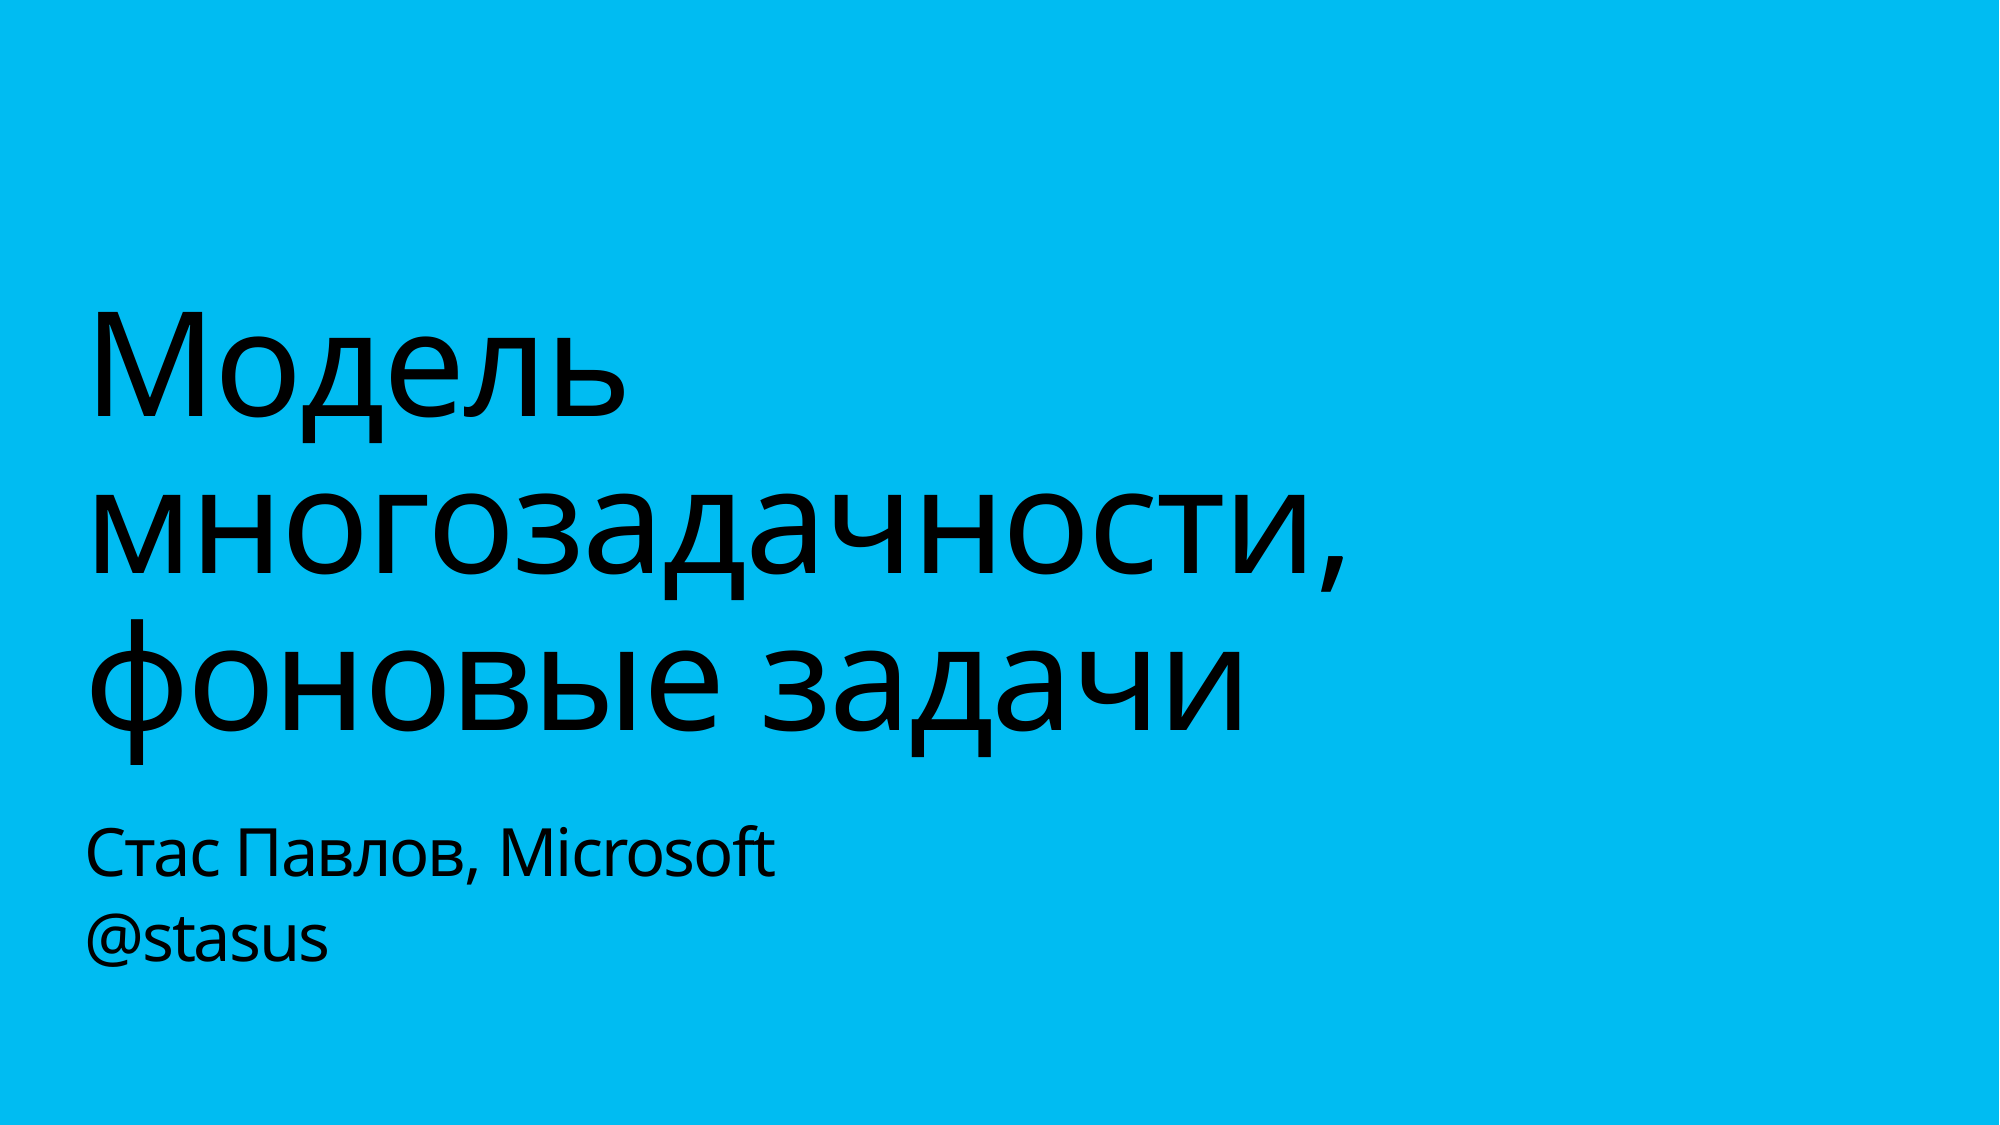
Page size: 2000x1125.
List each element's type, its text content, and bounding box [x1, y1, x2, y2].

picture [196, 652, 266, 730]
picture [464, 653, 526, 729]
picture [93, 620, 180, 764]
picture [913, 653, 990, 756]
picture [652, 652, 717, 730]
picture [837, 652, 898, 730]
picture [621, 653, 632, 729]
picture [999, 652, 1060, 730]
picture [287, 653, 352, 729]
picture [1083, 653, 1147, 729]
picture [546, 653, 606, 729]
list Стас Павлов, Microsoft @stasus [84, 819, 1317, 981]
picture [1172, 653, 1238, 729]
picture [373, 652, 443, 730]
list Модель многозадачности, фоновые задачи [84, 290, 1926, 609]
picture [766, 652, 824, 730]
